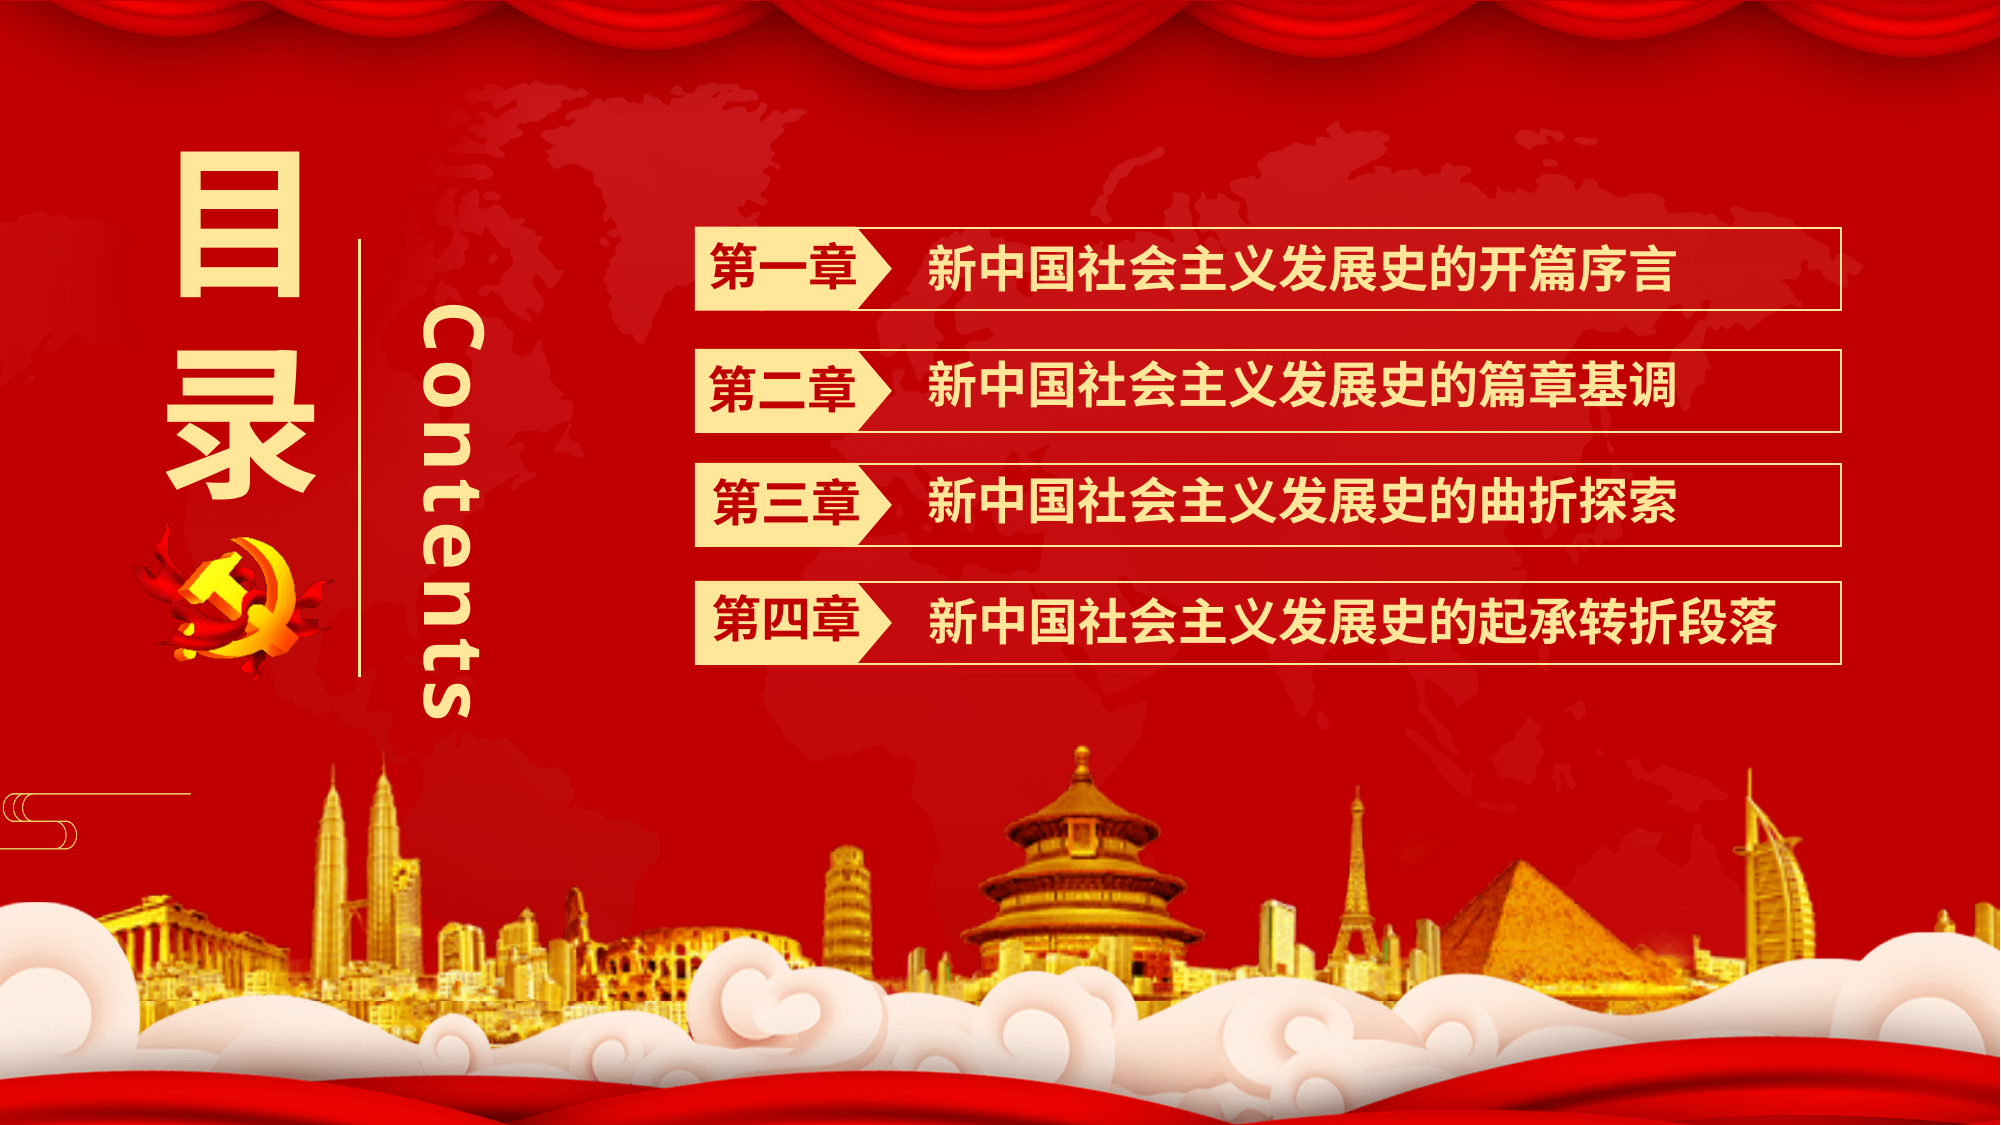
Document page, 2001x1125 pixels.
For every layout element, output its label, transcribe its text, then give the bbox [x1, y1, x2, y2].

picture [0, 1, 2000, 269]
text_box 目 录 [143, 269, 340, 494]
text_box Contents [383, 285, 516, 690]
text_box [695, 462, 1841, 546]
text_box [692, 227, 1841, 310]
picture [127, 494, 341, 708]
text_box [691, 345, 1841, 432]
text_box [695, 579, 1841, 664]
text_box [0, 733, 2000, 1125]
